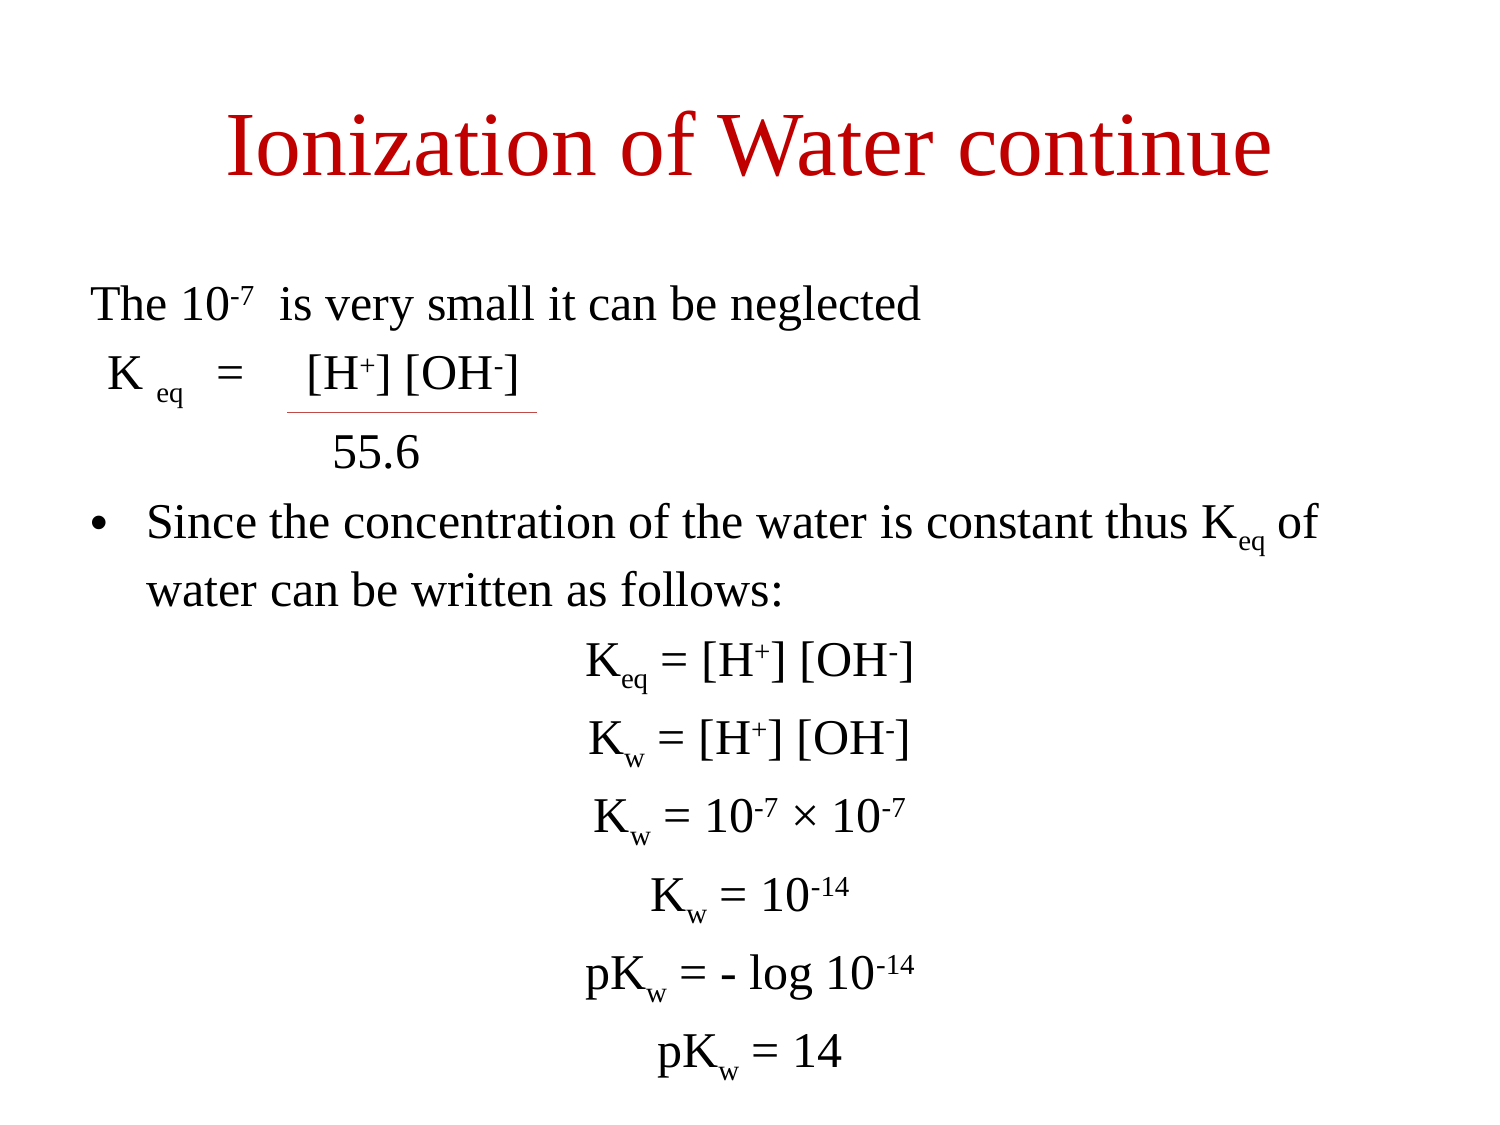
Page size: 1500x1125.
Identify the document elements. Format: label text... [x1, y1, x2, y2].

list The 10-7 is very small it can be neglected K eq = [H+] [OH-] 55.6 Since the concentration of the water is constant thus Keq of water can be written as follows: Keq = [H+] [OH-] Kw = [H+] [OH-] Kw = 10-7 × 10-7 Kw = 10-14 pKw = - log 10-14 pKw = 14 [75, 262, 1425, 1005]
title Ionization of Water continue [75, 45, 1425, 233]
